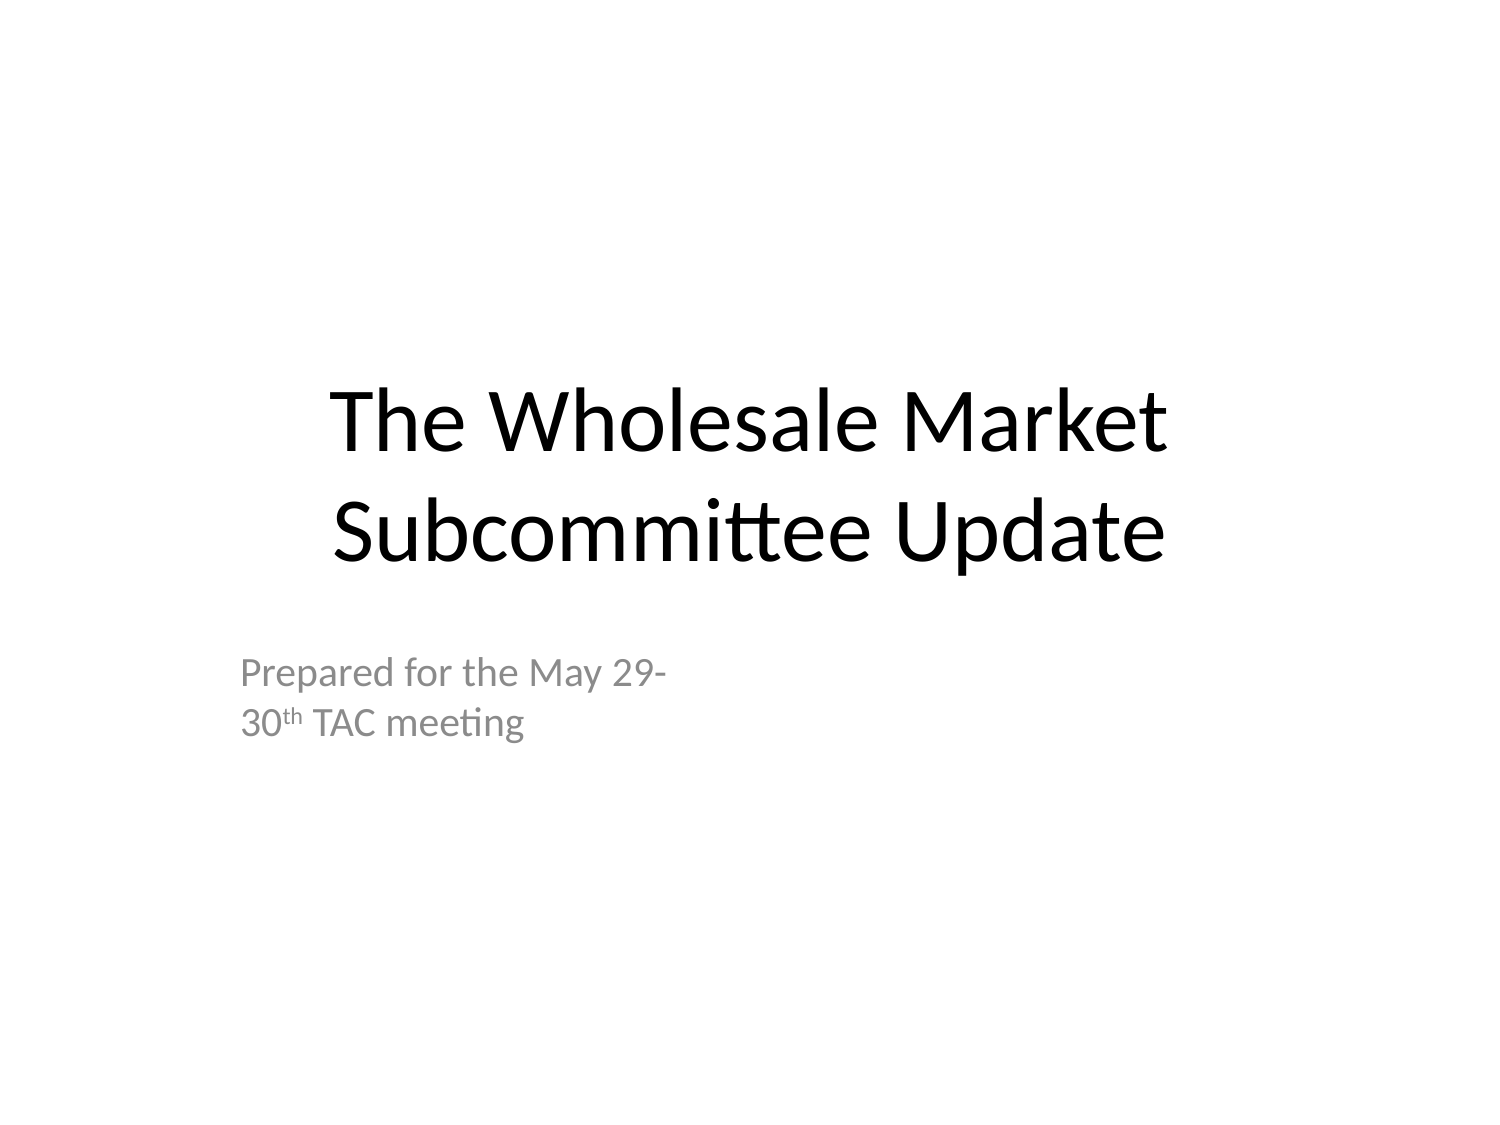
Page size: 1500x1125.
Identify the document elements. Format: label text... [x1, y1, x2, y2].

subtitle Prepared for the May 29-30th TAC meeting [225, 637, 726, 925]
title The Wholesale Market Subcommittee Update [112, 349, 1388, 591]
